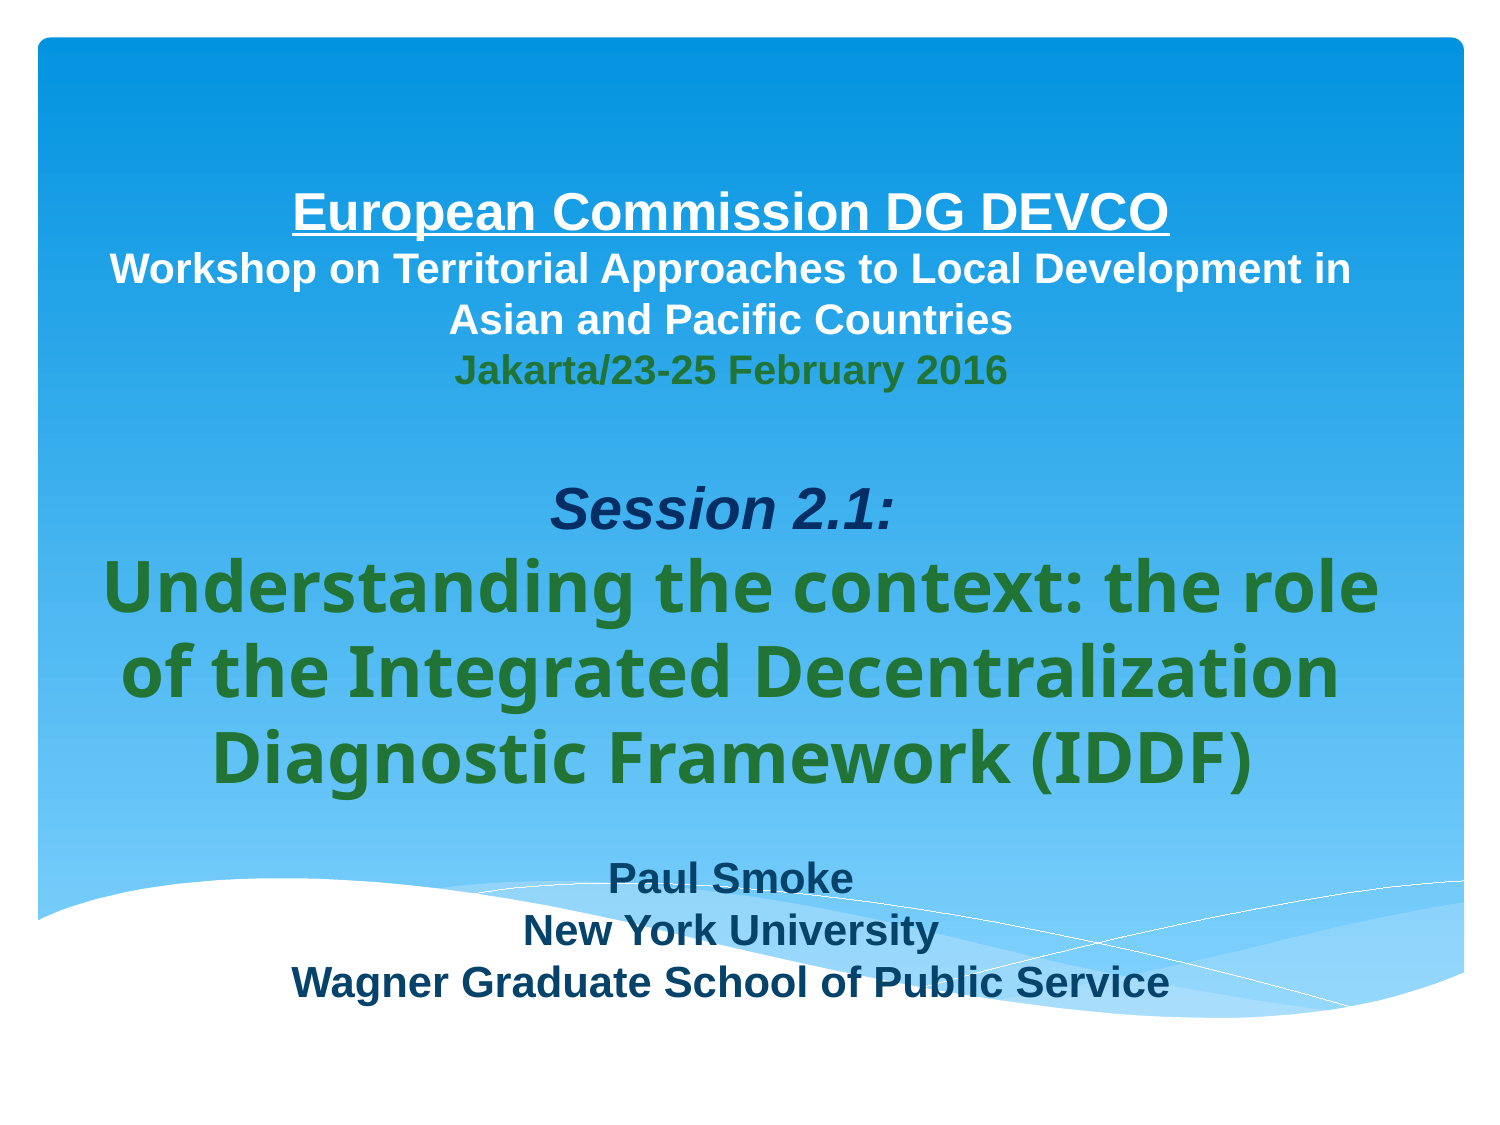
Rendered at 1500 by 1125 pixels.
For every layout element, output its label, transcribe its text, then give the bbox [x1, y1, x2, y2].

title European Commission DG DEVCO Workshop on Territorial Approaches to Local Development in Asian and Pacific Countries Jakarta/23-25 February 2016 [50, 62, 1413, 400]
subtitle Session 2.1: Understanding the context: the role of the Integrated Decentralization Diagnostic Framework (IDDF) Paul Smoke New York University Wagner Graduate School of Public Service [62, 462, 1400, 1025]
